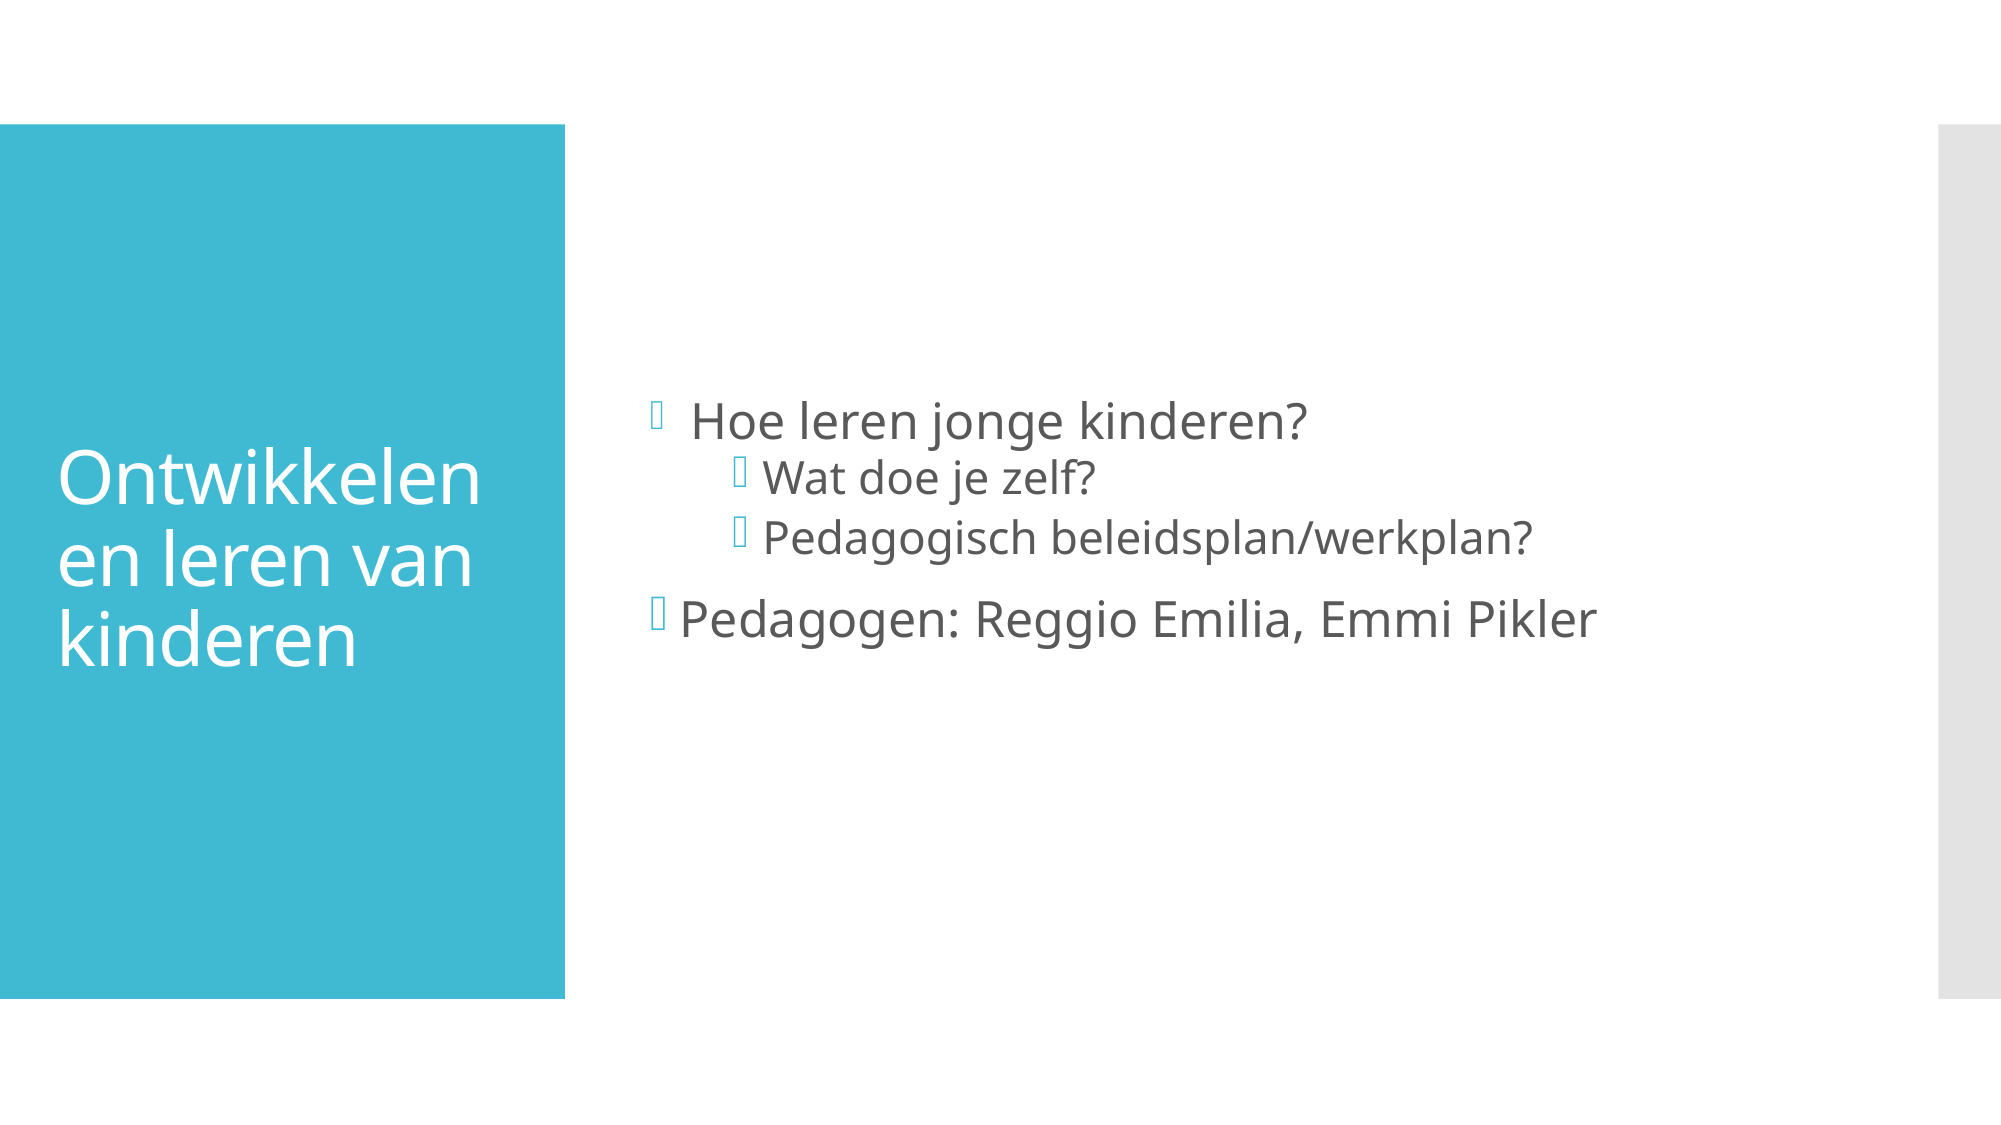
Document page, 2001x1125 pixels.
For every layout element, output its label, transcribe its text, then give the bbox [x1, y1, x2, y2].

list Hoe leren jonge kinderen? Wat doe je zelf? Pedagogisch beleidsplan/werkplan? Pedagogen: Reggio Emilia, Emmi Pikler [634, 141, 1835, 982]
title Ontwikkelen en leren van kinderen [41, 184, 525, 940]
